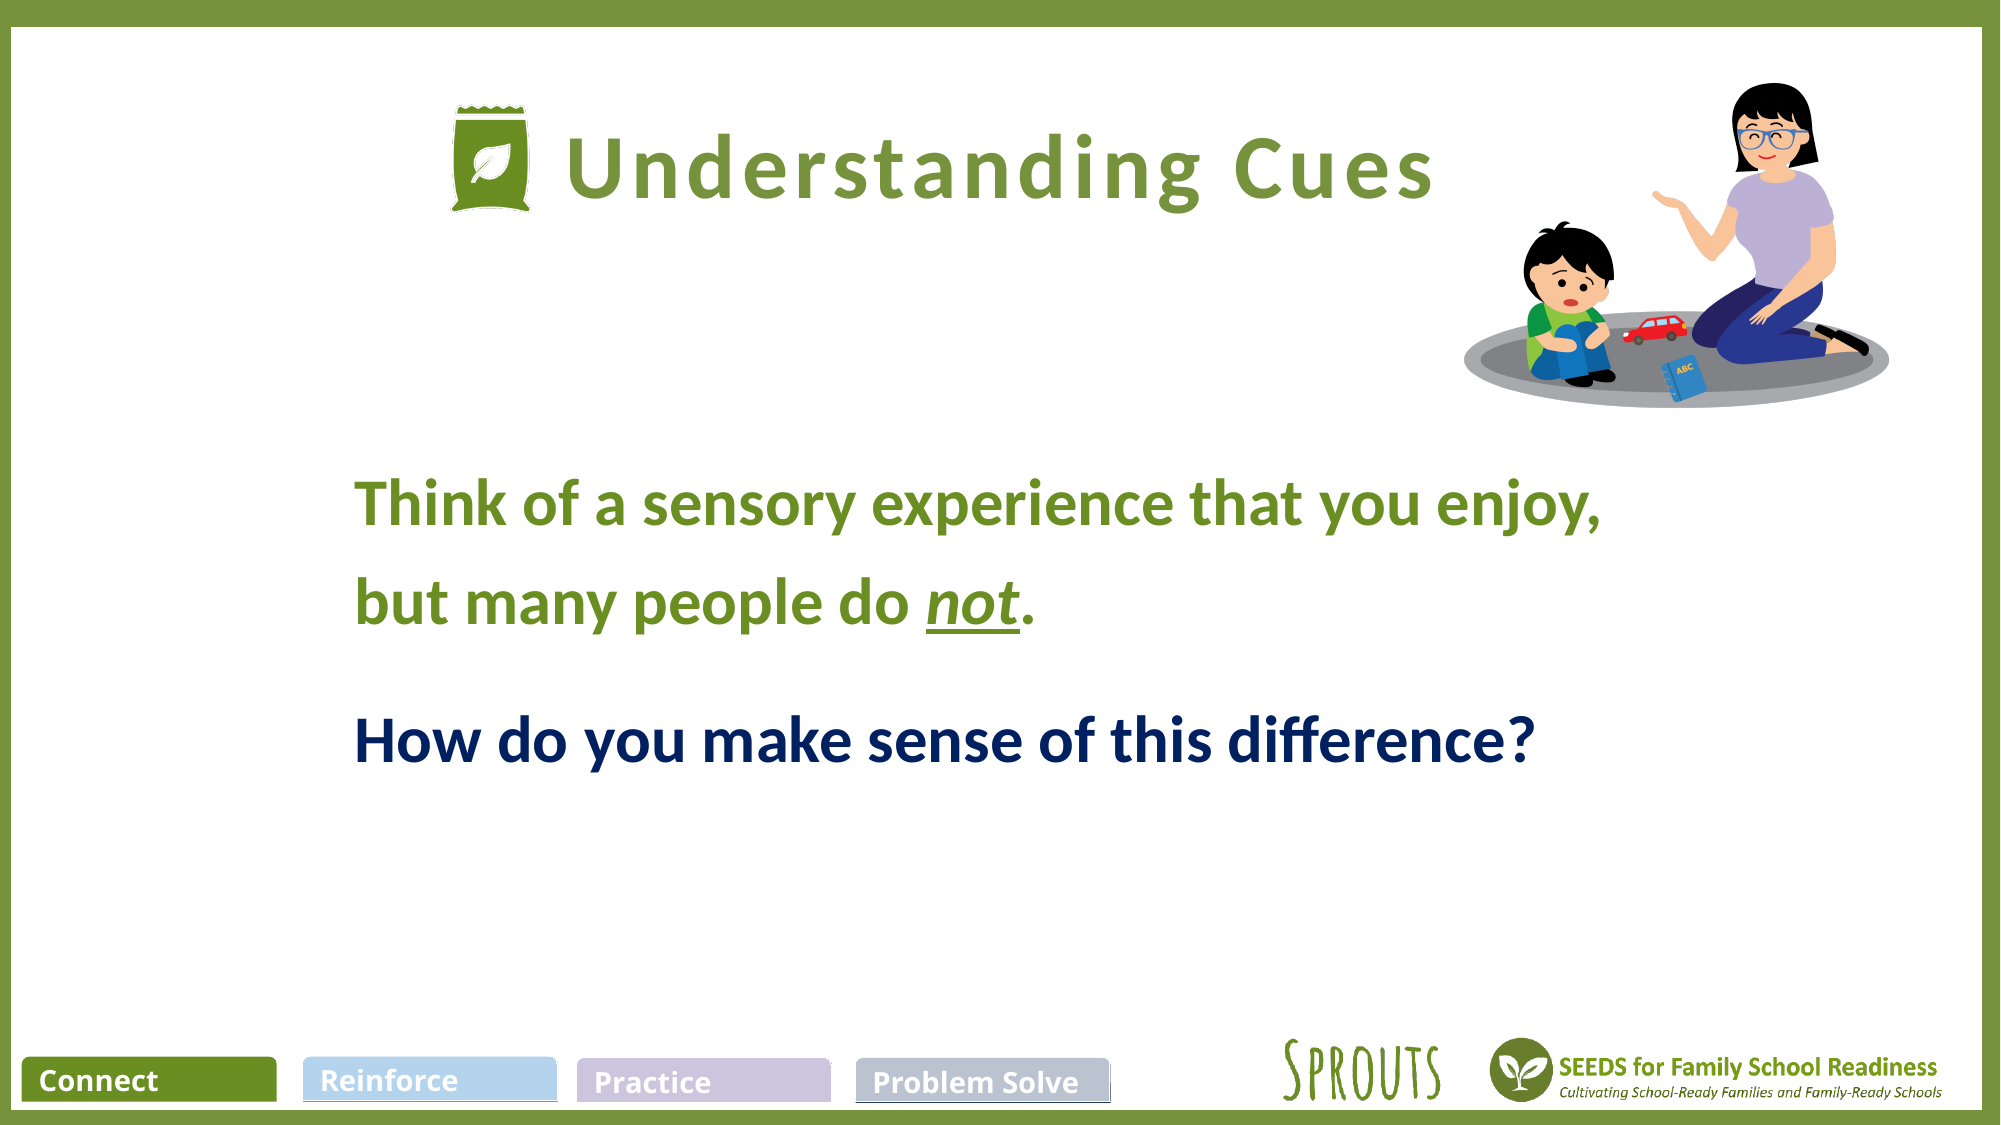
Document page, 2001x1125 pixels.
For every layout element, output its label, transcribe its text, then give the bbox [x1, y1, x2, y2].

picture [1464, 83, 1889, 408]
picture [1271, 1027, 1453, 1110]
text_box Think of a sensory experience that you enjoy, but many people do not. How do you make sense of this difference? [340, 431, 1660, 784]
title Understanding Cues [48, 59, 1952, 278]
picture [415, 83, 566, 234]
picture [1487, 1035, 1955, 1110]
text_box [302, 1055, 558, 1101]
text_box [855, 1056, 1111, 1102]
text_box [576, 1057, 832, 1103]
